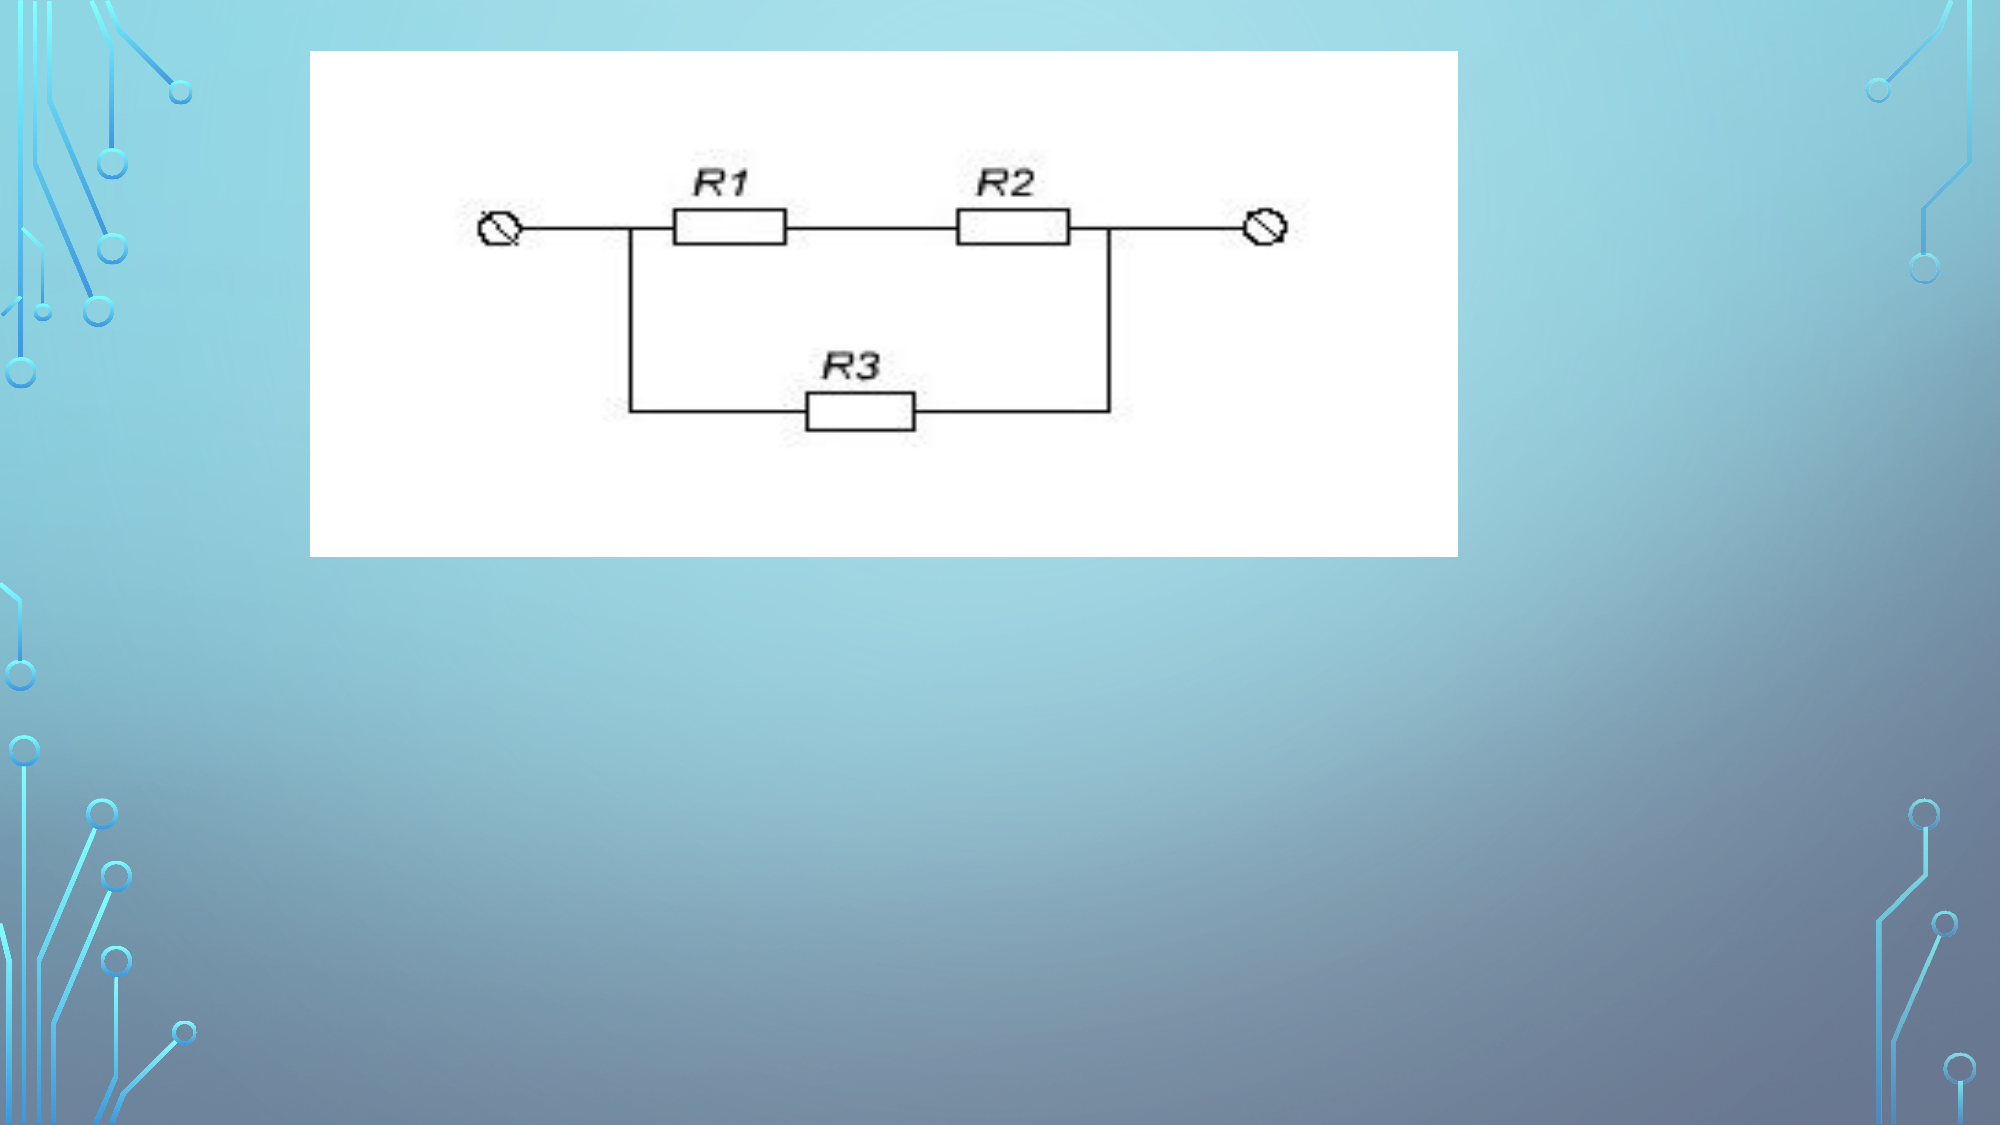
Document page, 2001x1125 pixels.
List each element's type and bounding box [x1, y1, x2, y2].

picture [310, 51, 1458, 557]
